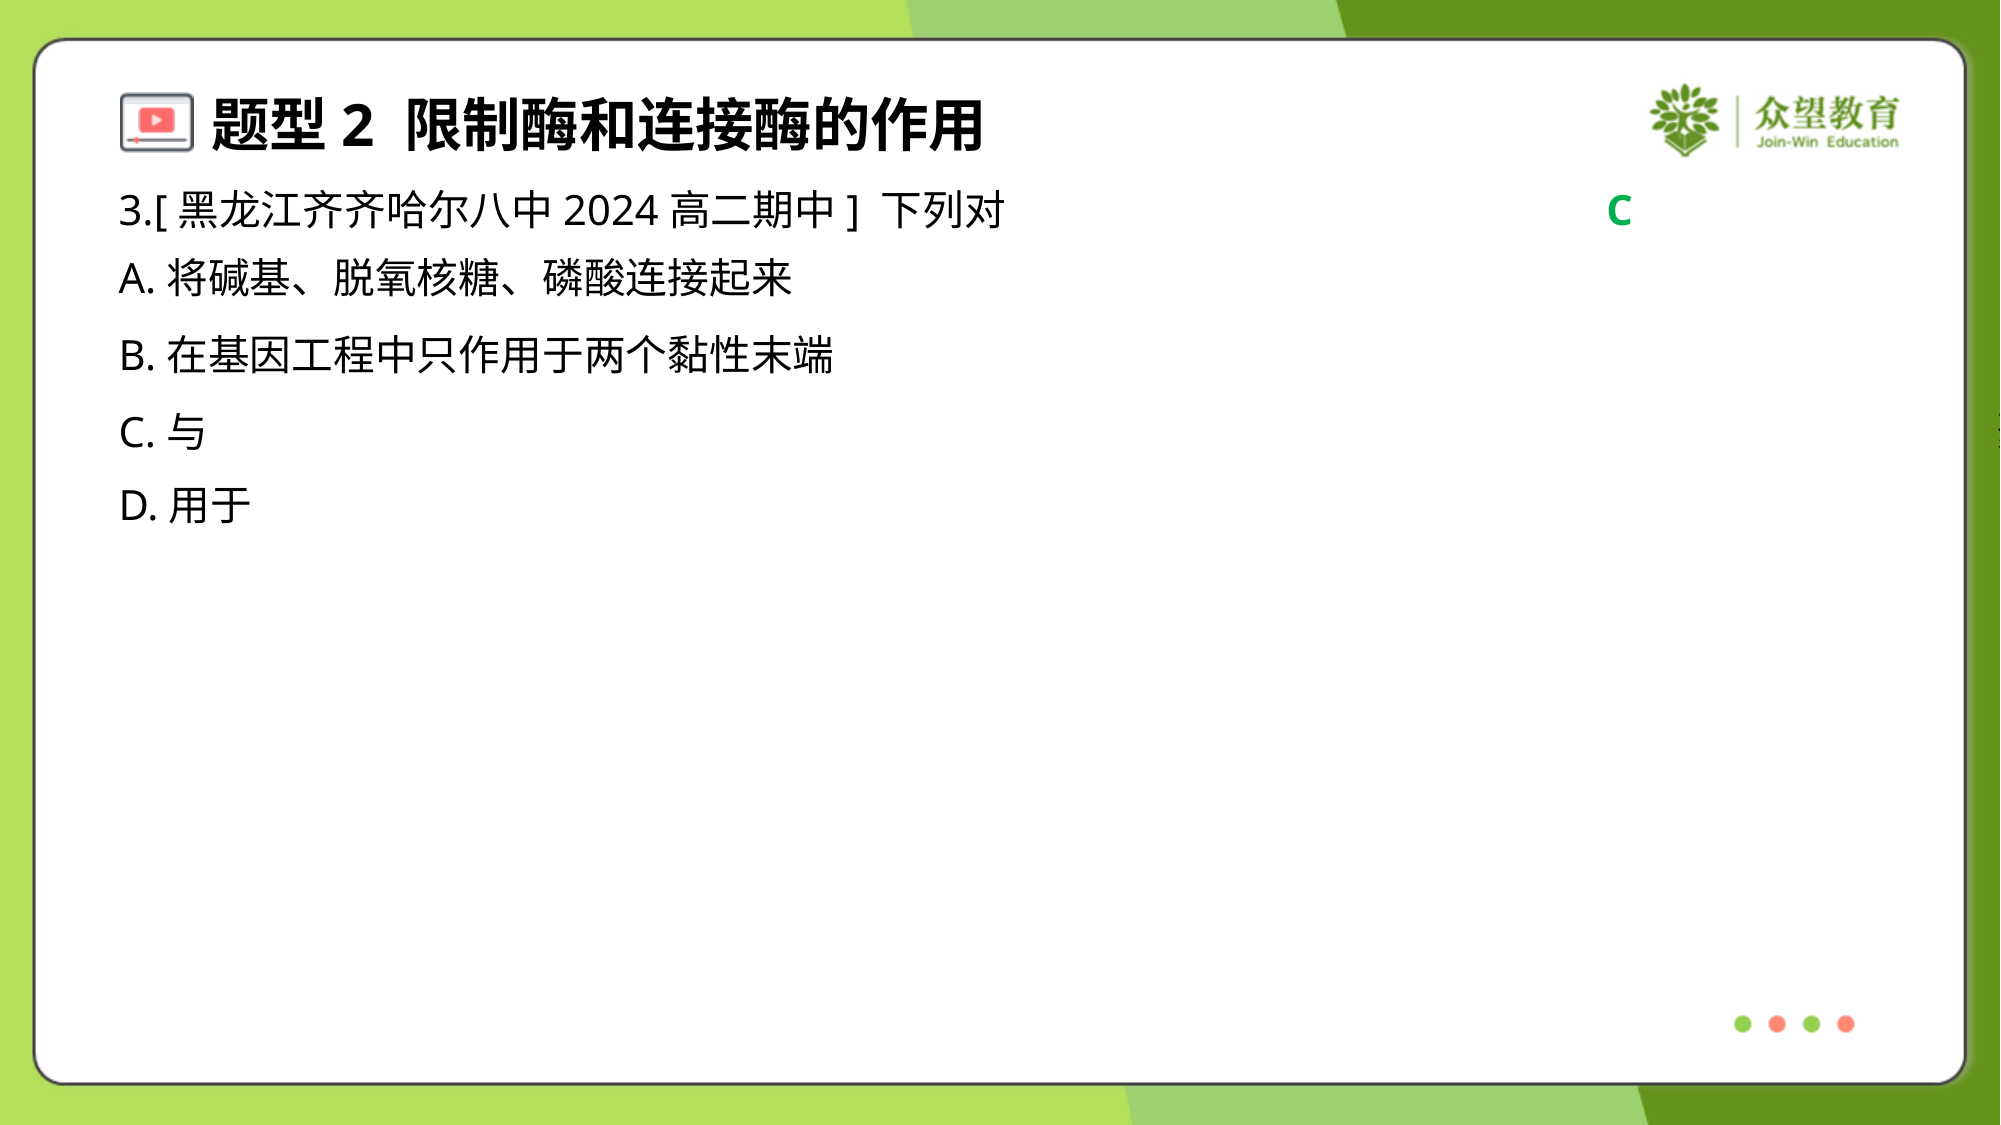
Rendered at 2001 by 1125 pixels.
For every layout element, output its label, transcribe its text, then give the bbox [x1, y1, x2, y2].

picture [0, 0, 2000, 1125]
text_box C [1590, 158, 1649, 226]
